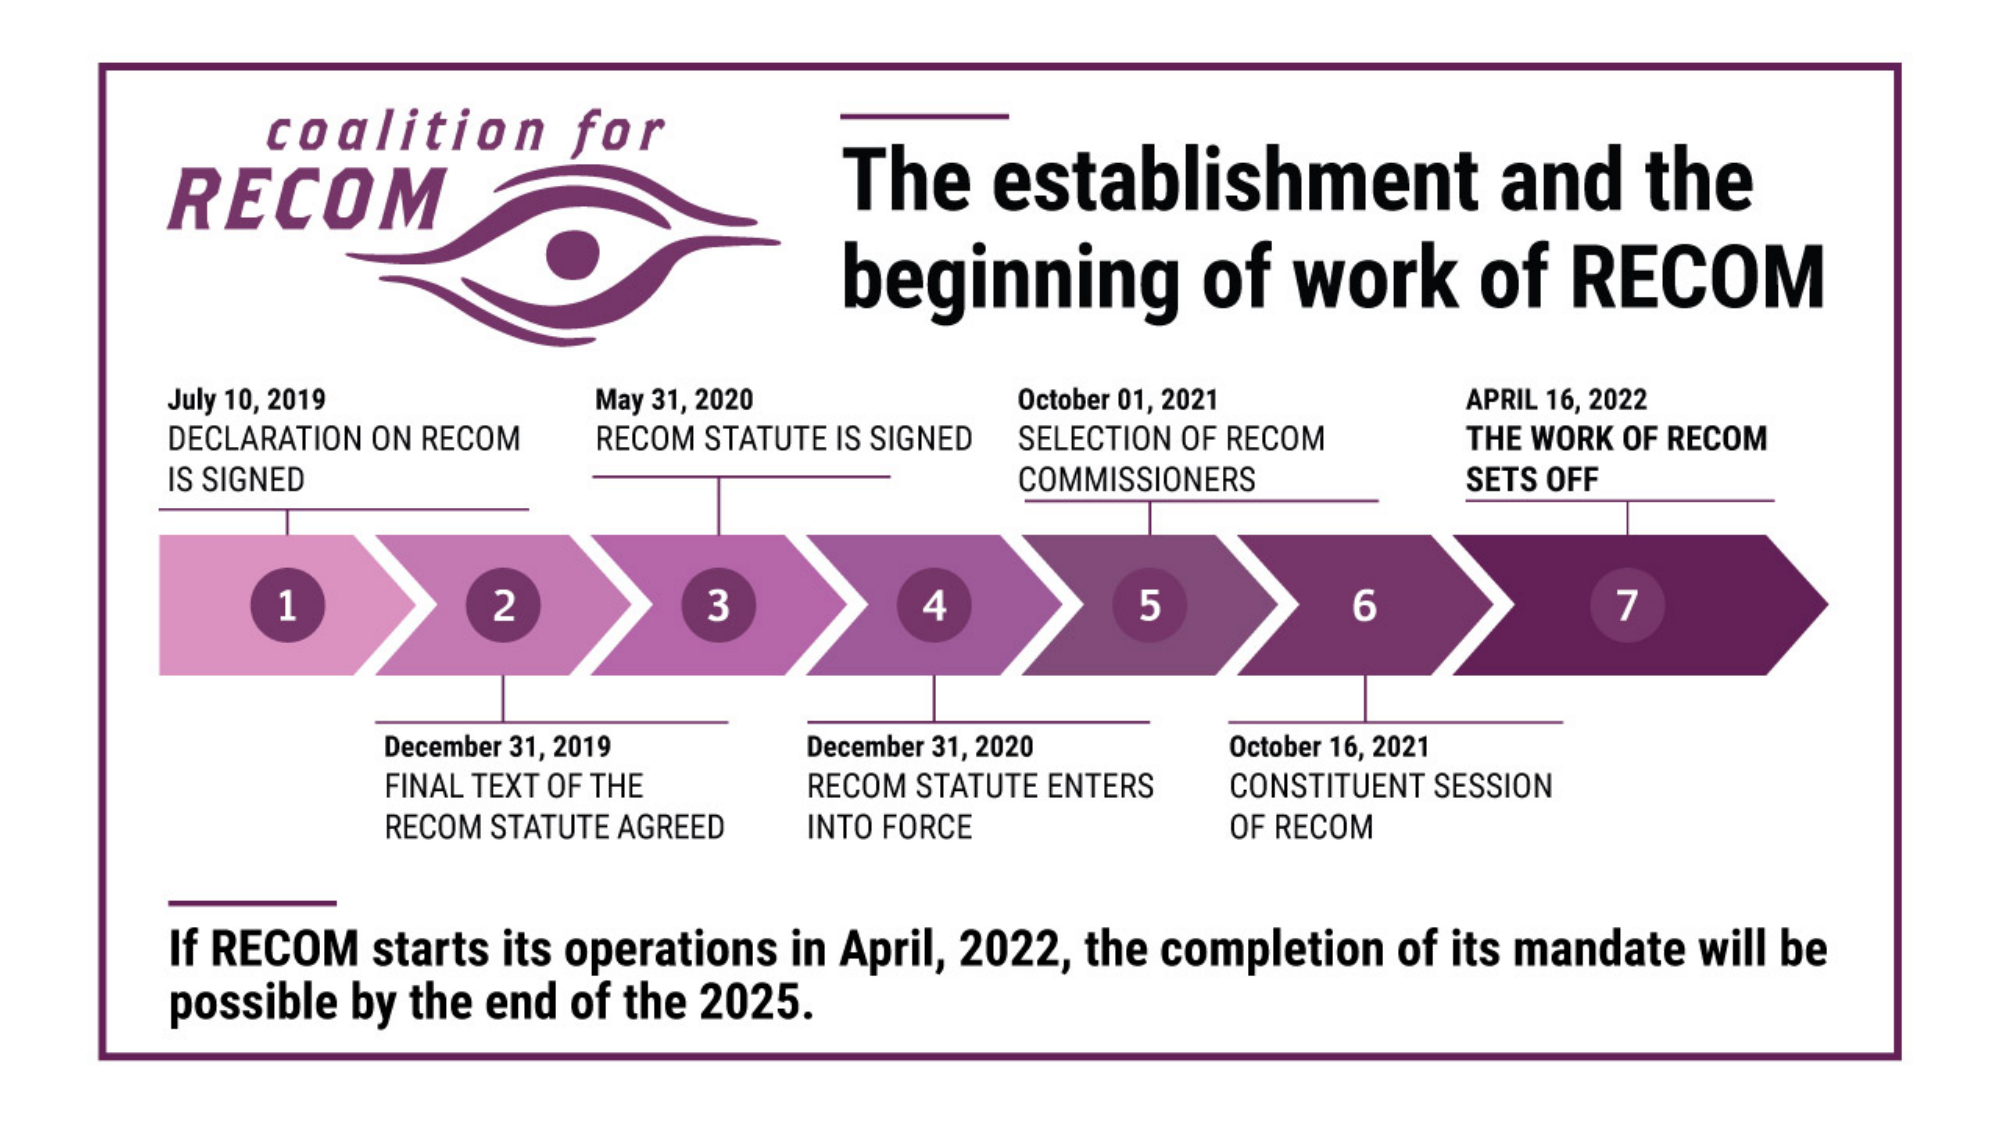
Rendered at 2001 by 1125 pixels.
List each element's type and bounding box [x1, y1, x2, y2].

picture [62, 27, 1938, 1098]
